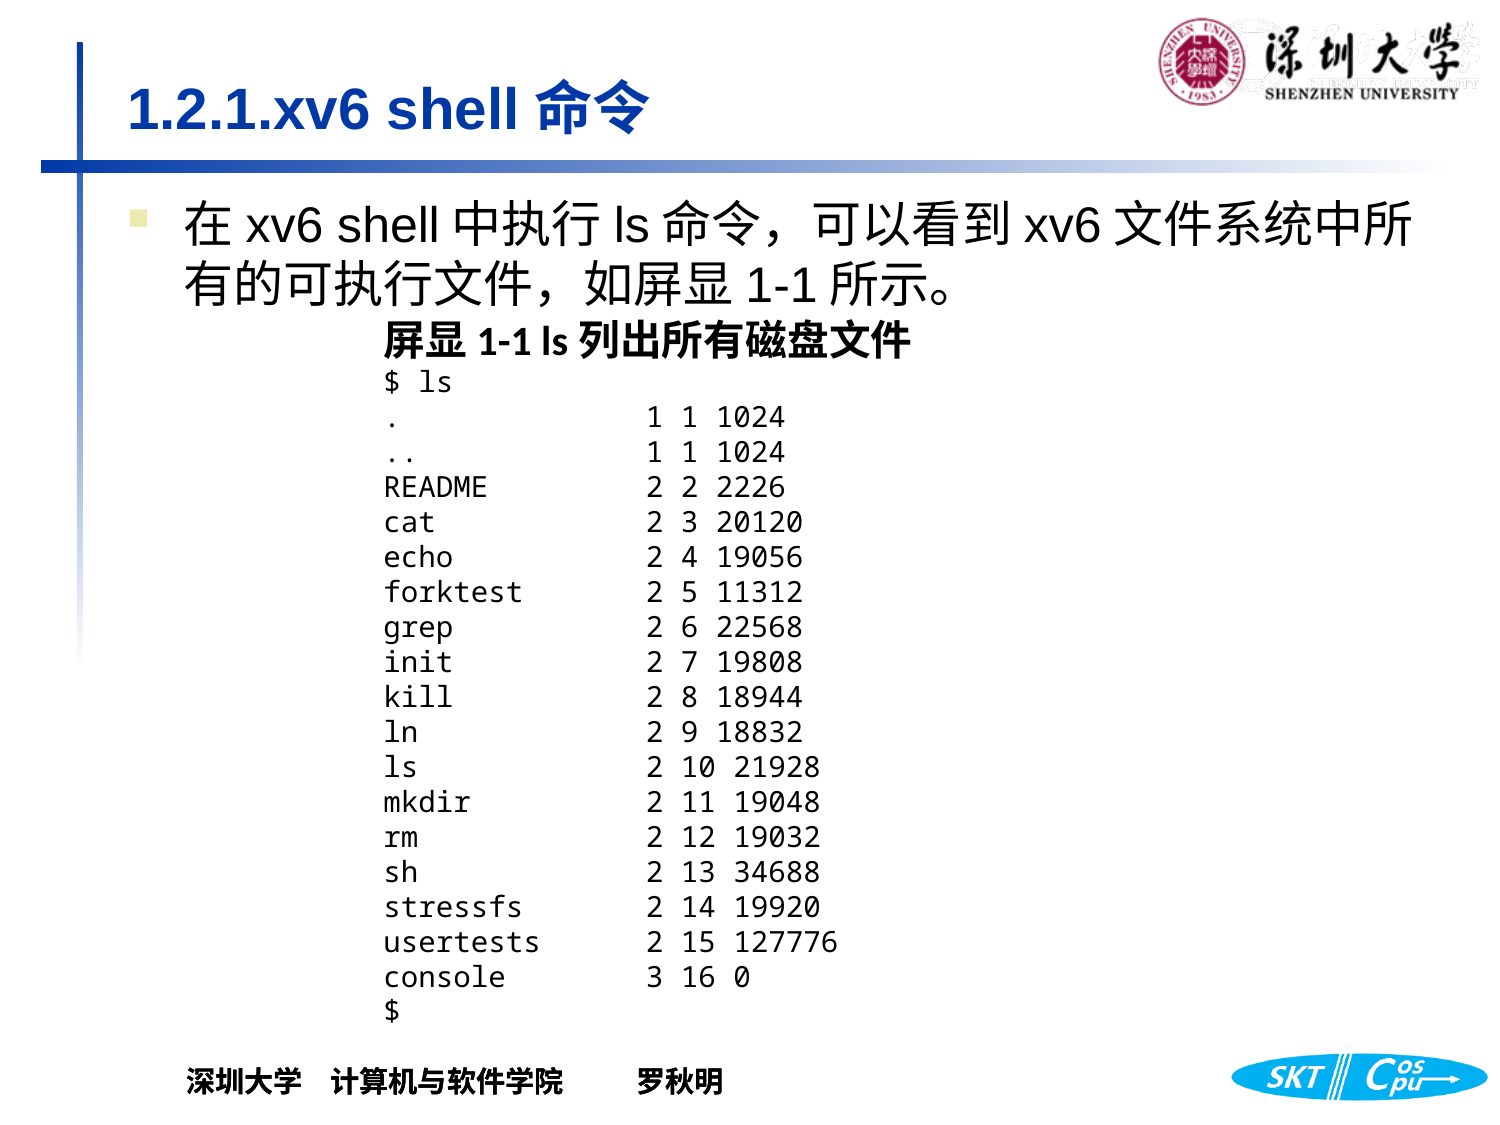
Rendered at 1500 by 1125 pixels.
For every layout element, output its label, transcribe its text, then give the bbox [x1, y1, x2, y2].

text_box 屏显1-1 ls列出所有磁盘文件 $ ls . 1 1 1024 .. 1 1 1024 README 2 2 2226 cat 2 3 20120 echo 2 4 19056 forktest 2 5 11312 grep 2 6 22568 init 2 7 19808 kill 2 8 18944 ln 2 9 18832 ls 2 10 21928 mkdir 2 11 19048 rm 2 12 19032 sh 2 13 34688 stressfs 2 14 19920 usertests 2 15 127776 console 3 16 0 $ [324, 306, 1152, 1062]
title 1.2.1.xv6 shell命令 [112, 63, 1468, 149]
picture [1130, 7, 1500, 117]
picture [1227, 1051, 1489, 1102]
list 在xv6 shell中执行ls命令，可以看到xv6文件系统中所有的可执行文件，如屏显1-1所示。 [112, 184, 1470, 271]
